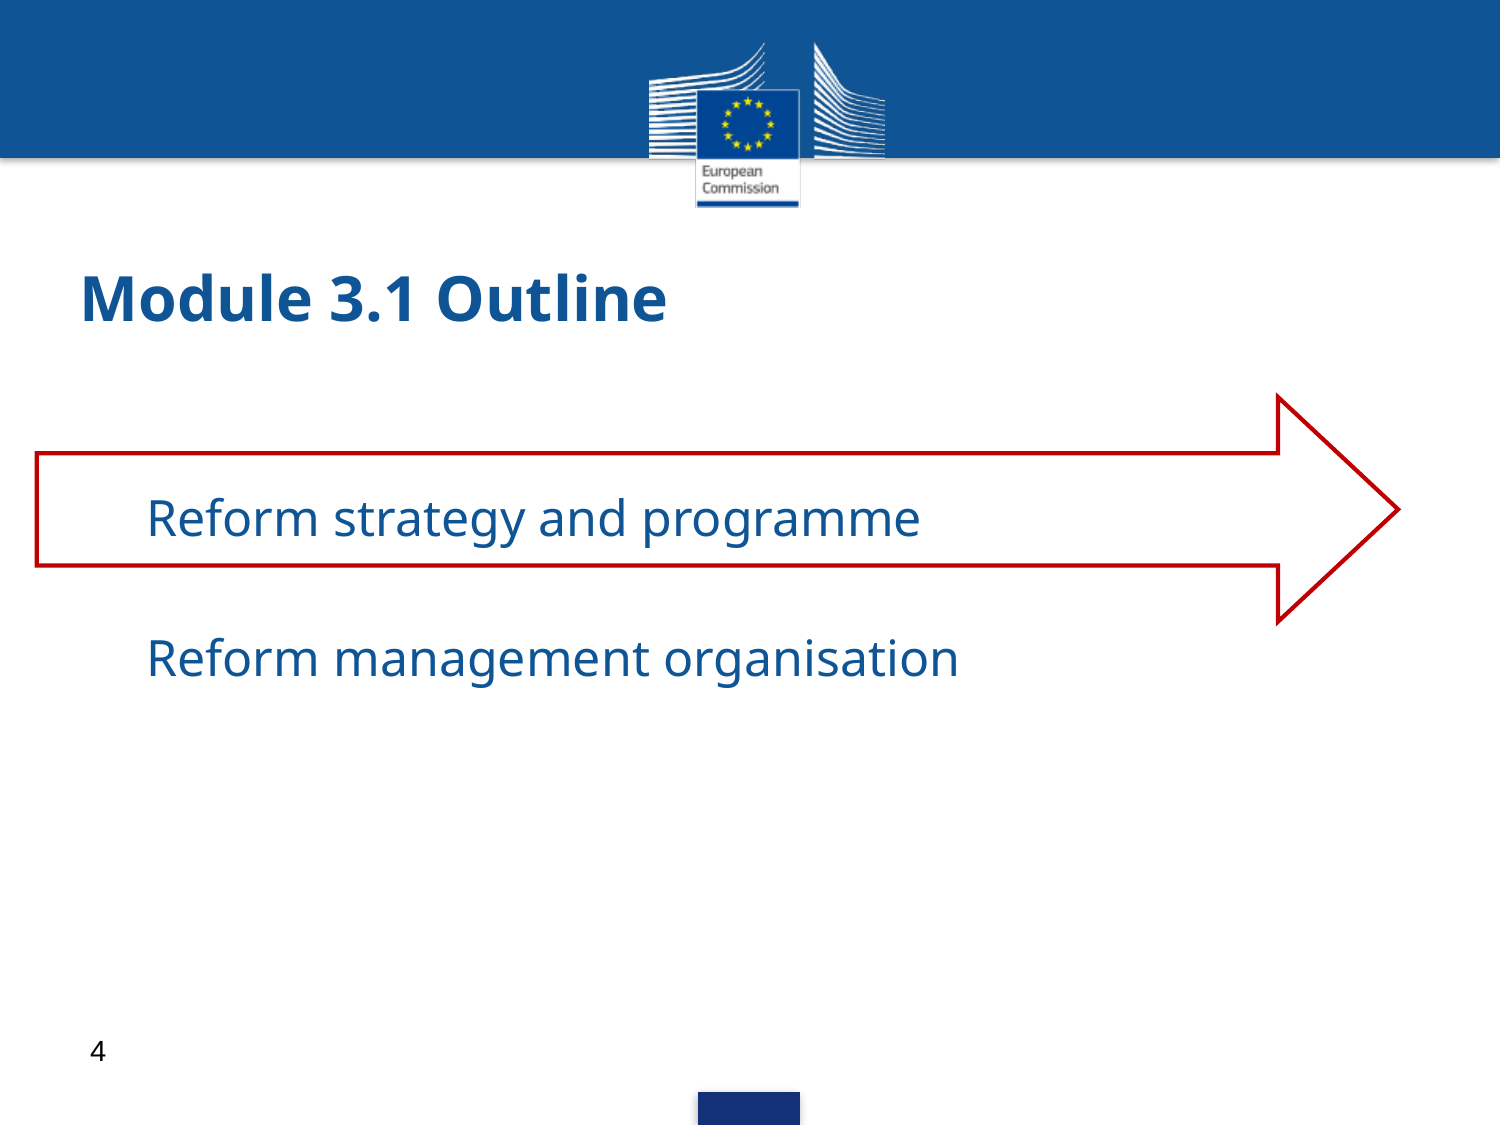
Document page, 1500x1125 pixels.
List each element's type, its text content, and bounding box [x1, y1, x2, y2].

text_box [36, 397, 1399, 622]
list Reform strategy and programme Reform management organisation [75, 408, 1425, 988]
title Module 3.1 Outline [64, 219, 1415, 374]
picture [649, 42, 885, 208]
slide_number 4 [74, 1024, 426, 1103]
